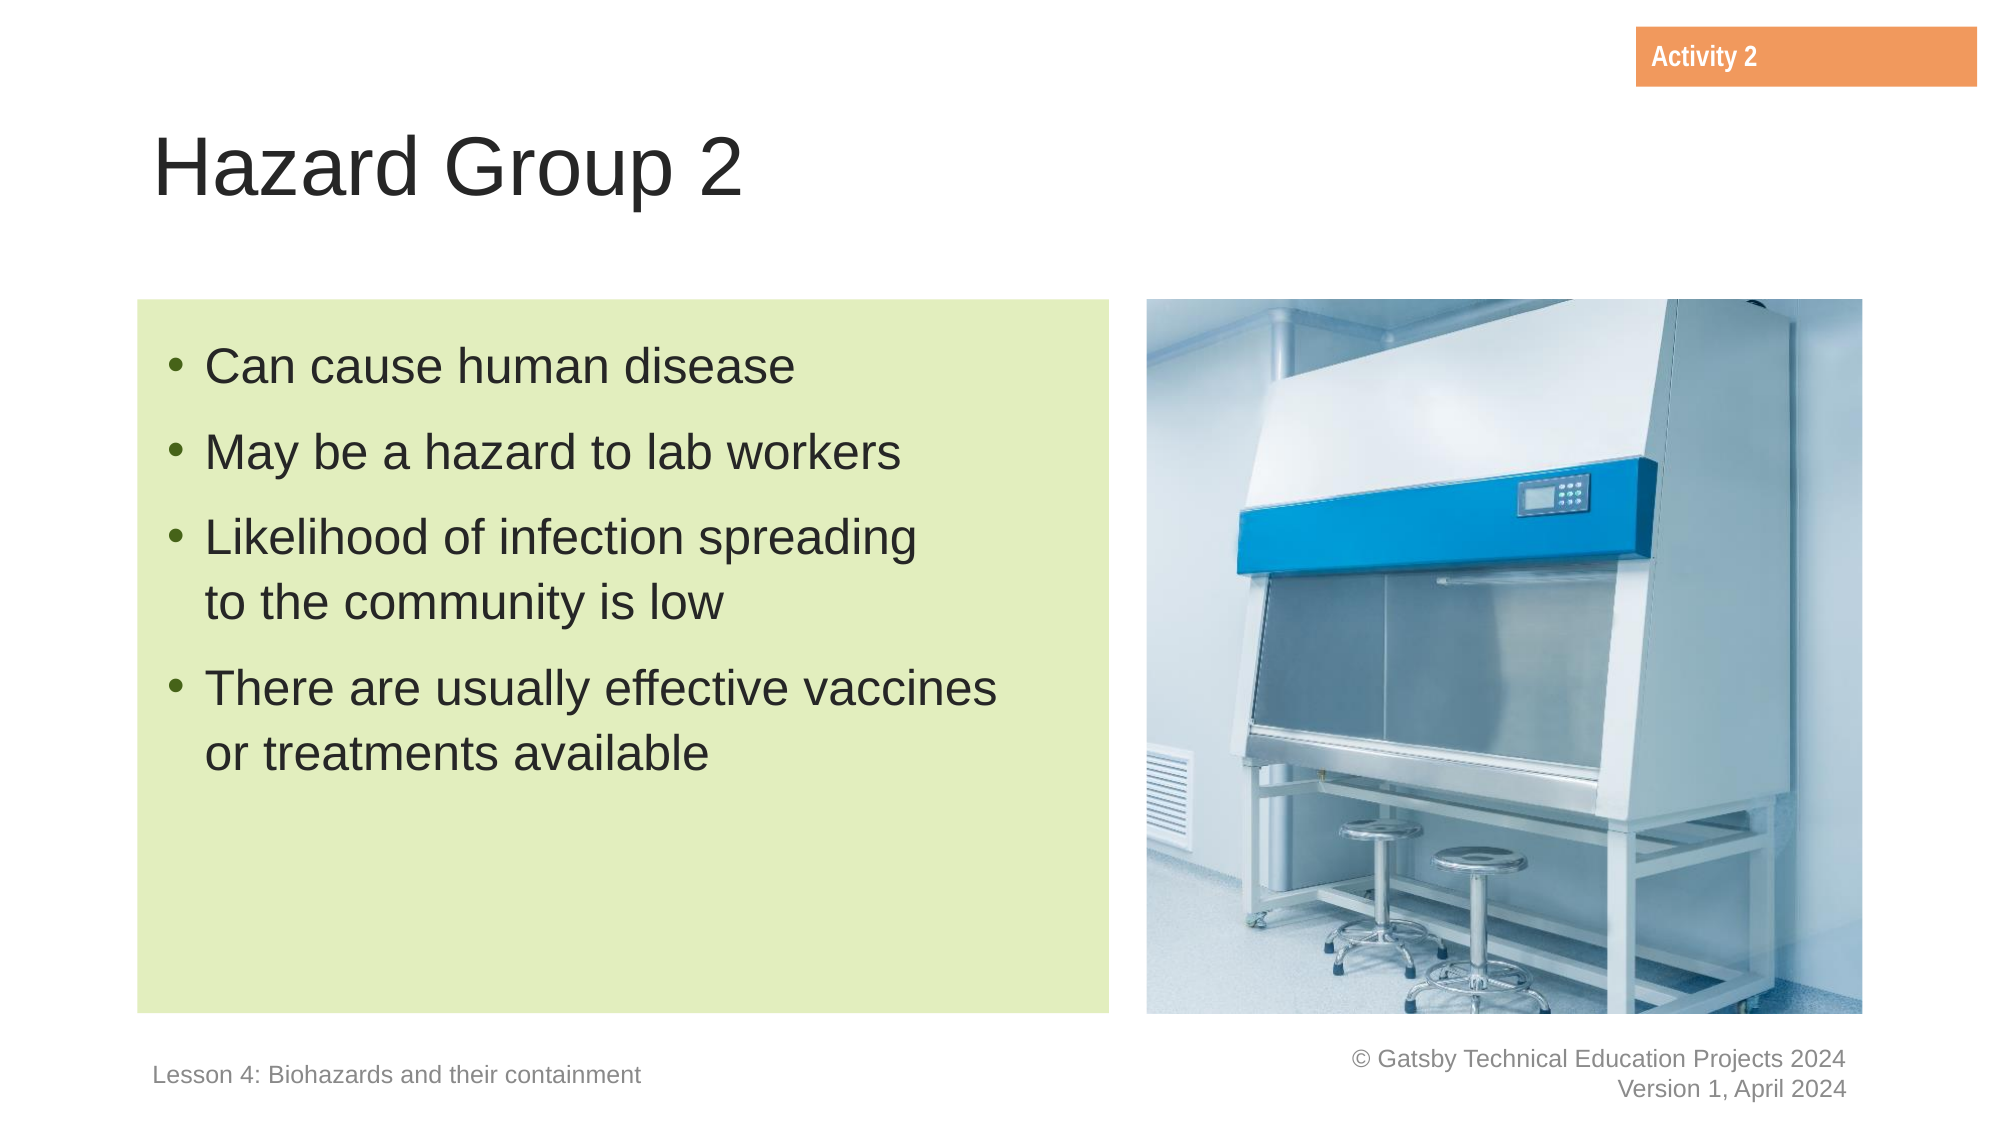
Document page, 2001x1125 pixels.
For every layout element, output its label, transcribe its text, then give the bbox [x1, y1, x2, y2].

list Can cause human disease May be a hazard to lab workers Likelihood of infection spreading to the community is low There are usually effective vaccines or treatments available [137, 299, 1109, 1014]
list Lesson 4: Biohazards and their containment [137, 1042, 829, 1103]
title Hazard Group 2 [137, 59, 1863, 278]
picture [1146, 299, 1863, 1014]
list Activity 2 [1636, 26, 1978, 87]
